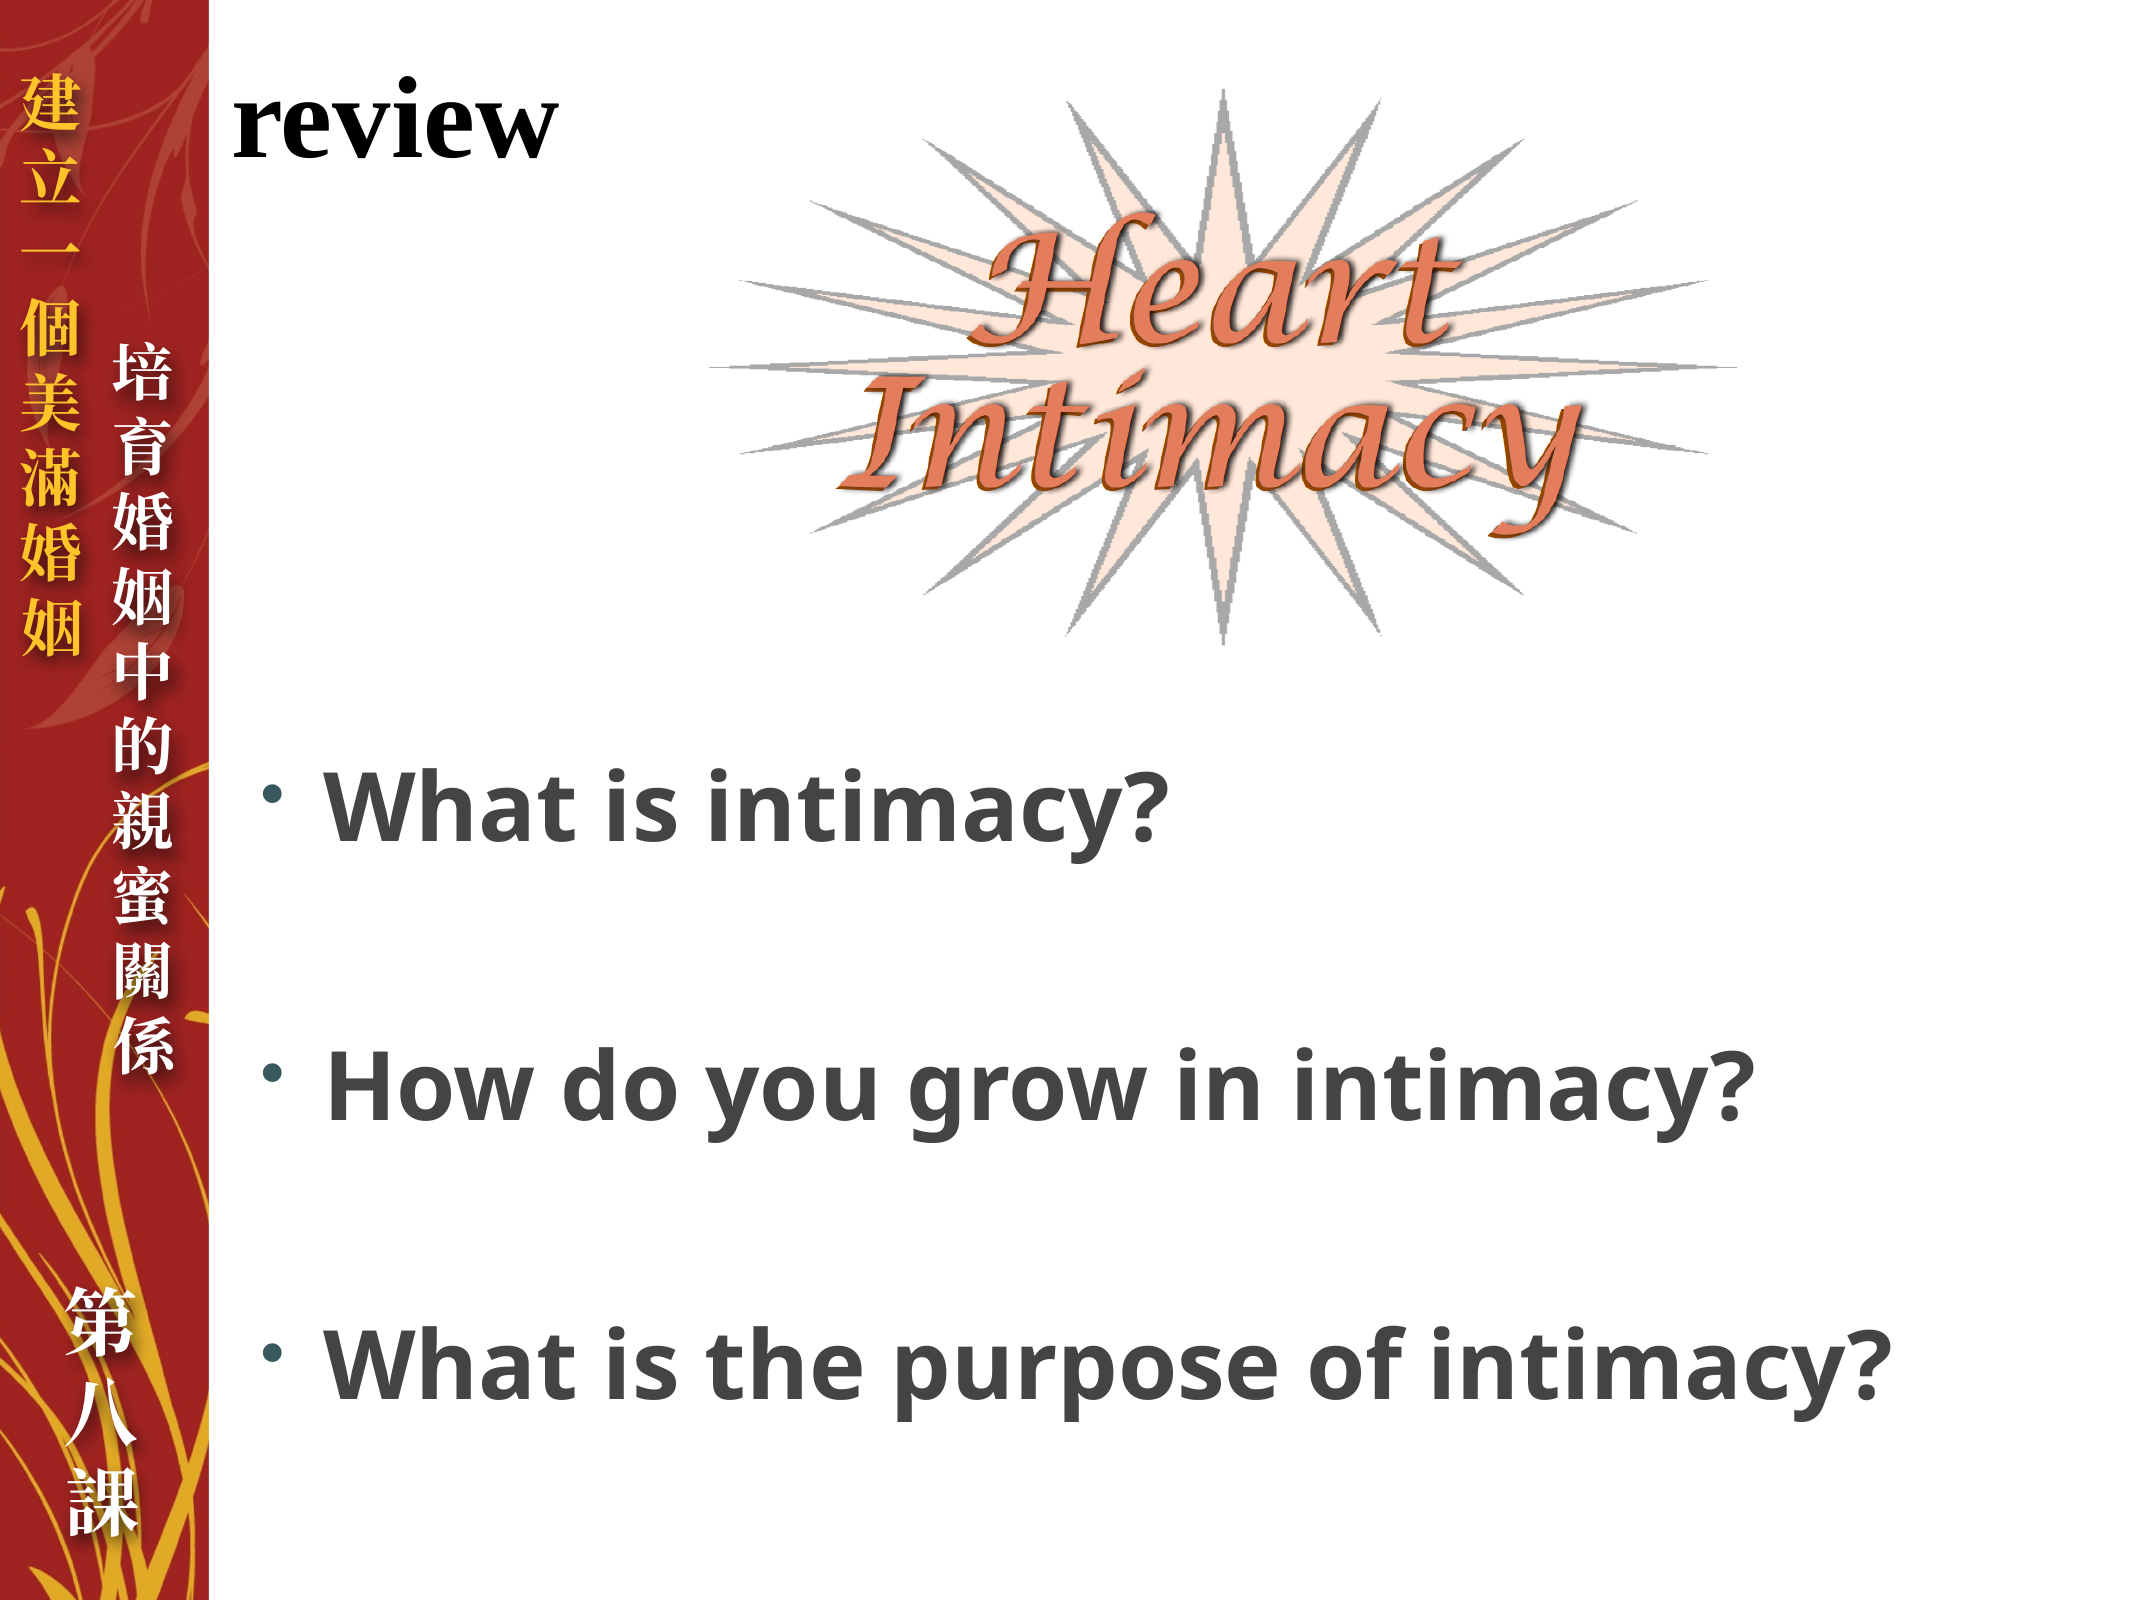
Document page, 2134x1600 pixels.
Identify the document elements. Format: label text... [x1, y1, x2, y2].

picture [0, 0, 208, 1600]
title review [230, 1, 1572, 222]
picture [702, 85, 1759, 659]
list What is intimacy? How do you grow in intimacy? What is the purpose of intimacy? [251, 582, 2122, 1474]
